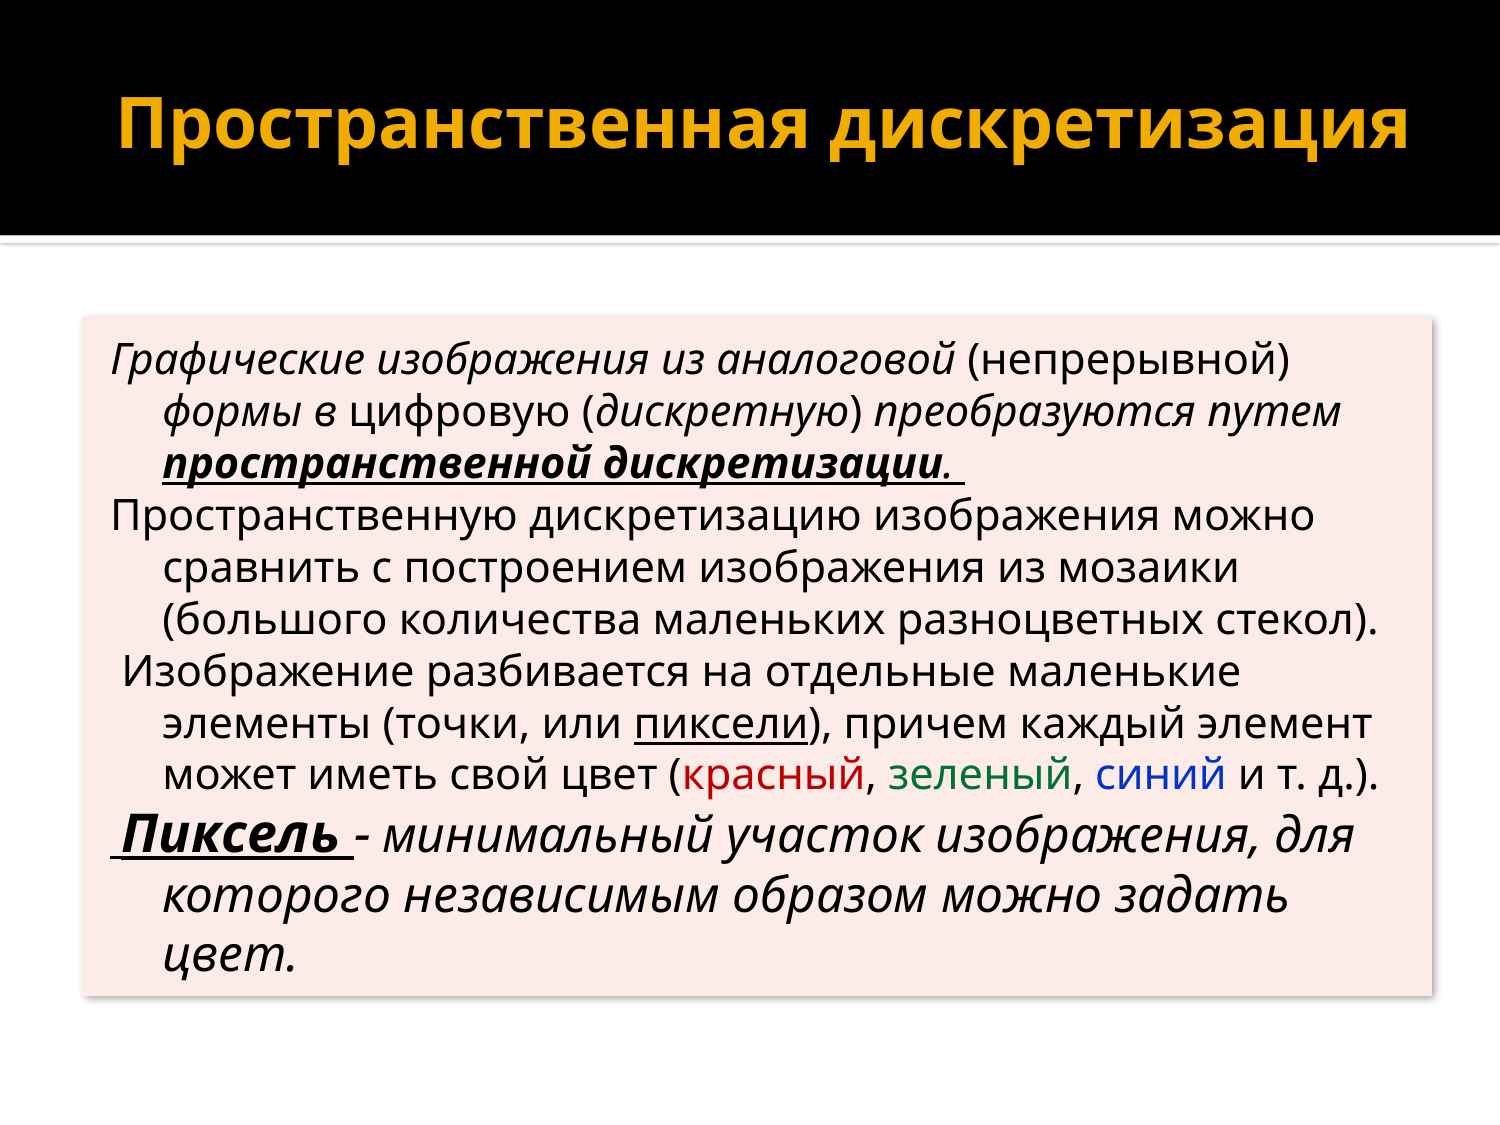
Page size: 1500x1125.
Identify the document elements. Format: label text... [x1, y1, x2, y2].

title Пространственная дискретизация [82, 58, 1432, 182]
list Графические изображения из аналоговой (непрерывной) формы в цифровую (дискретную) преобразуются путем пространственной дискретизации. Пространственную дискретизацию изображения можно сравнить с построением изображения из мозаики (большого количества маленьких разноцветных стекол). Изображение разбивается на отдельные маленькие элементы (точки, или пиксели), причем каждый элемент может иметь свой цвет (красный, зеленый, синий и т. д.). Пиксель - минимальный участок изображения, для которого независимым образом можно задать цвет. [82, 316, 1432, 997]
